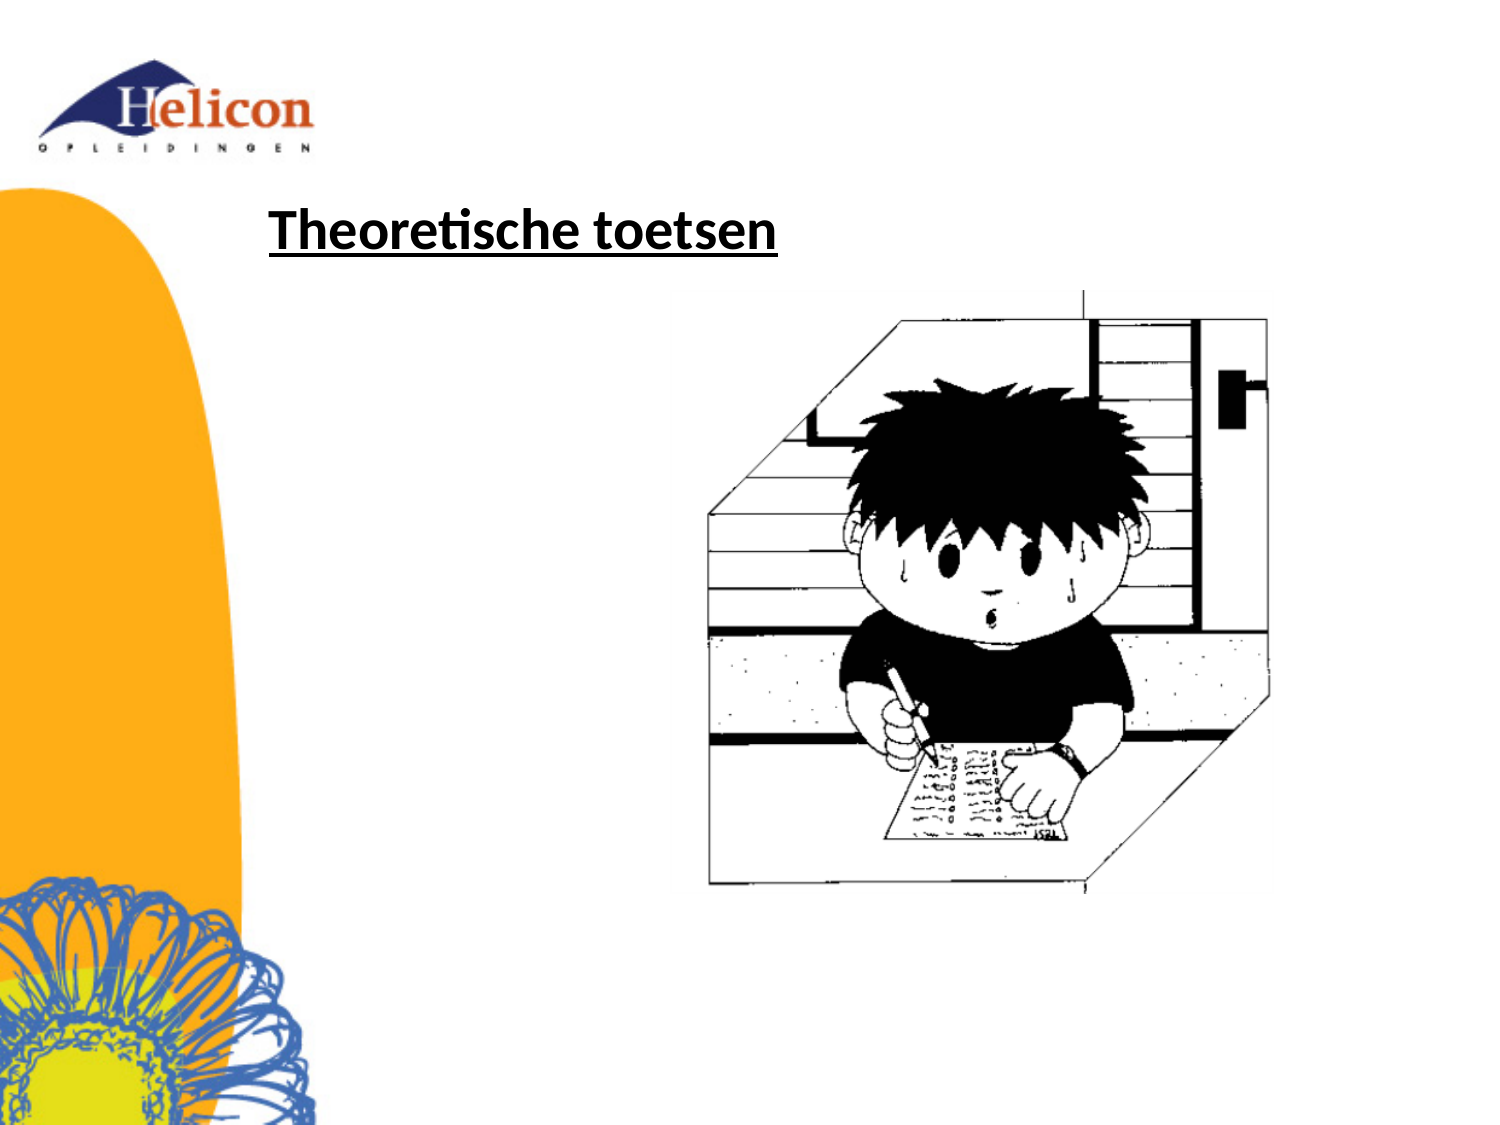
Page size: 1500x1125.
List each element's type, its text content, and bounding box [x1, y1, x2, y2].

list [74, 262, 1426, 1006]
title Theoretische toetsen [253, 172, 881, 262]
picture [0, 0, 1500, 1125]
